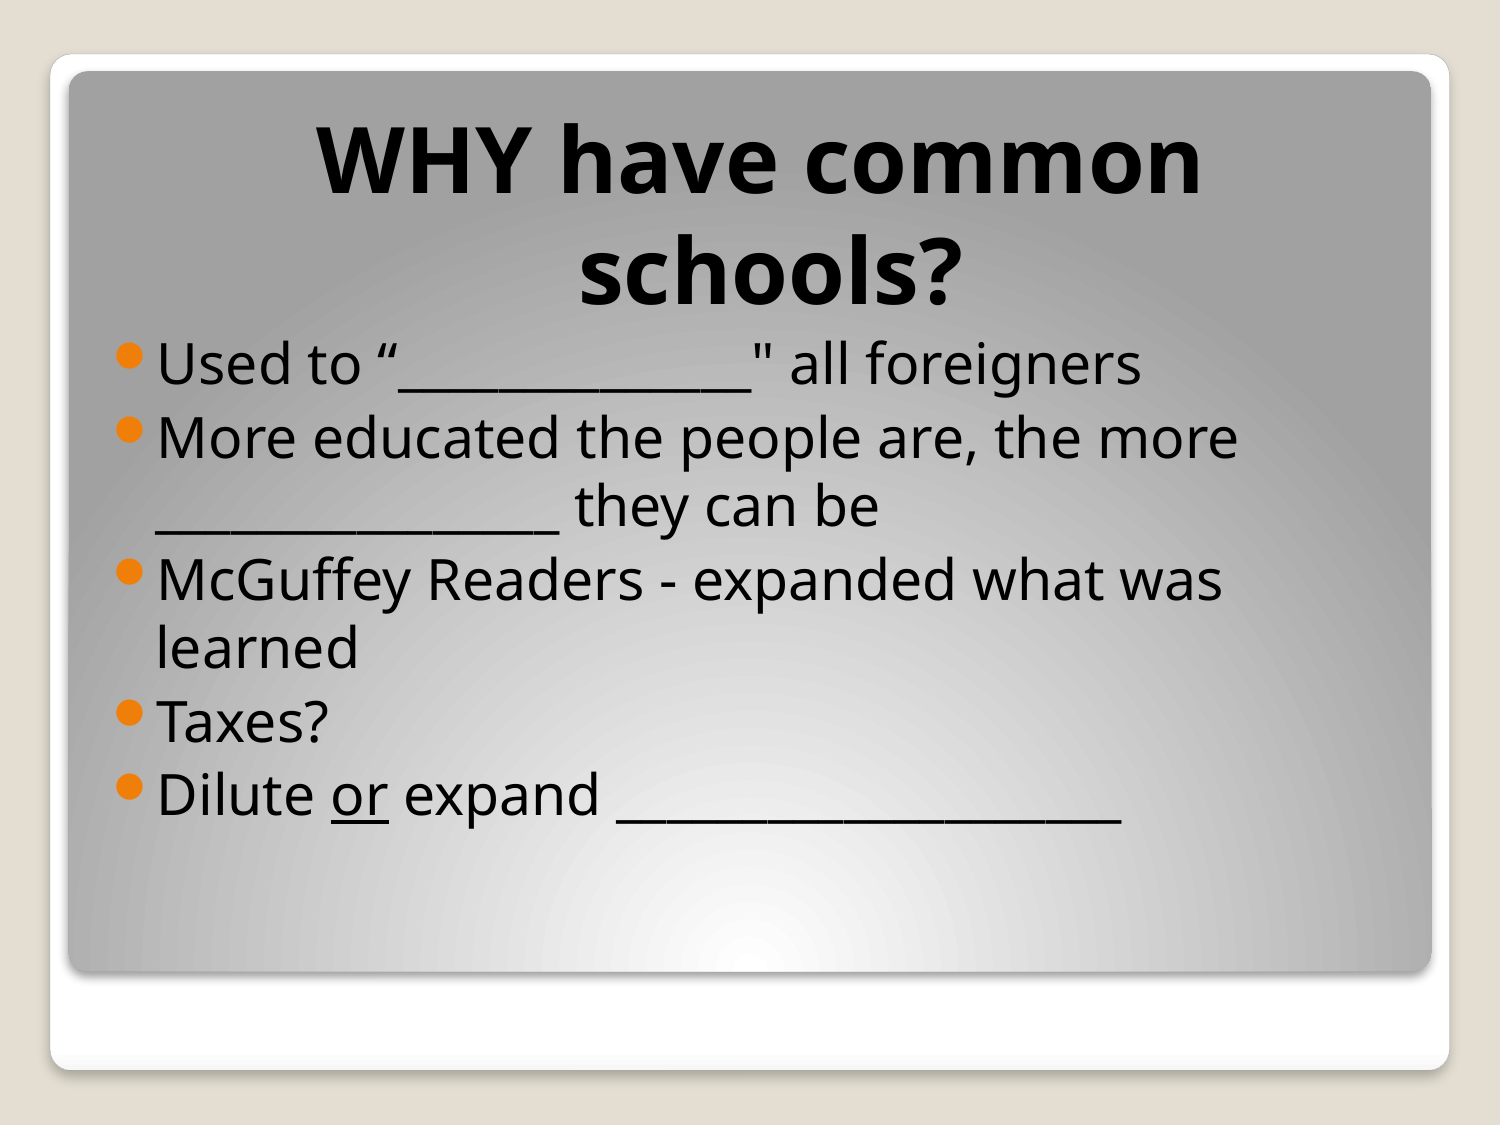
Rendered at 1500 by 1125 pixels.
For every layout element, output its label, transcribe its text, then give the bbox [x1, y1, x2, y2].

list WHY have common schools? Used to “______________" all foreigners More educated the people are, the more ________________ they can be McGuffey Readers - expanded what was learned Taxes? Dilute or expand ____________________ [82, 86, 1425, 838]
